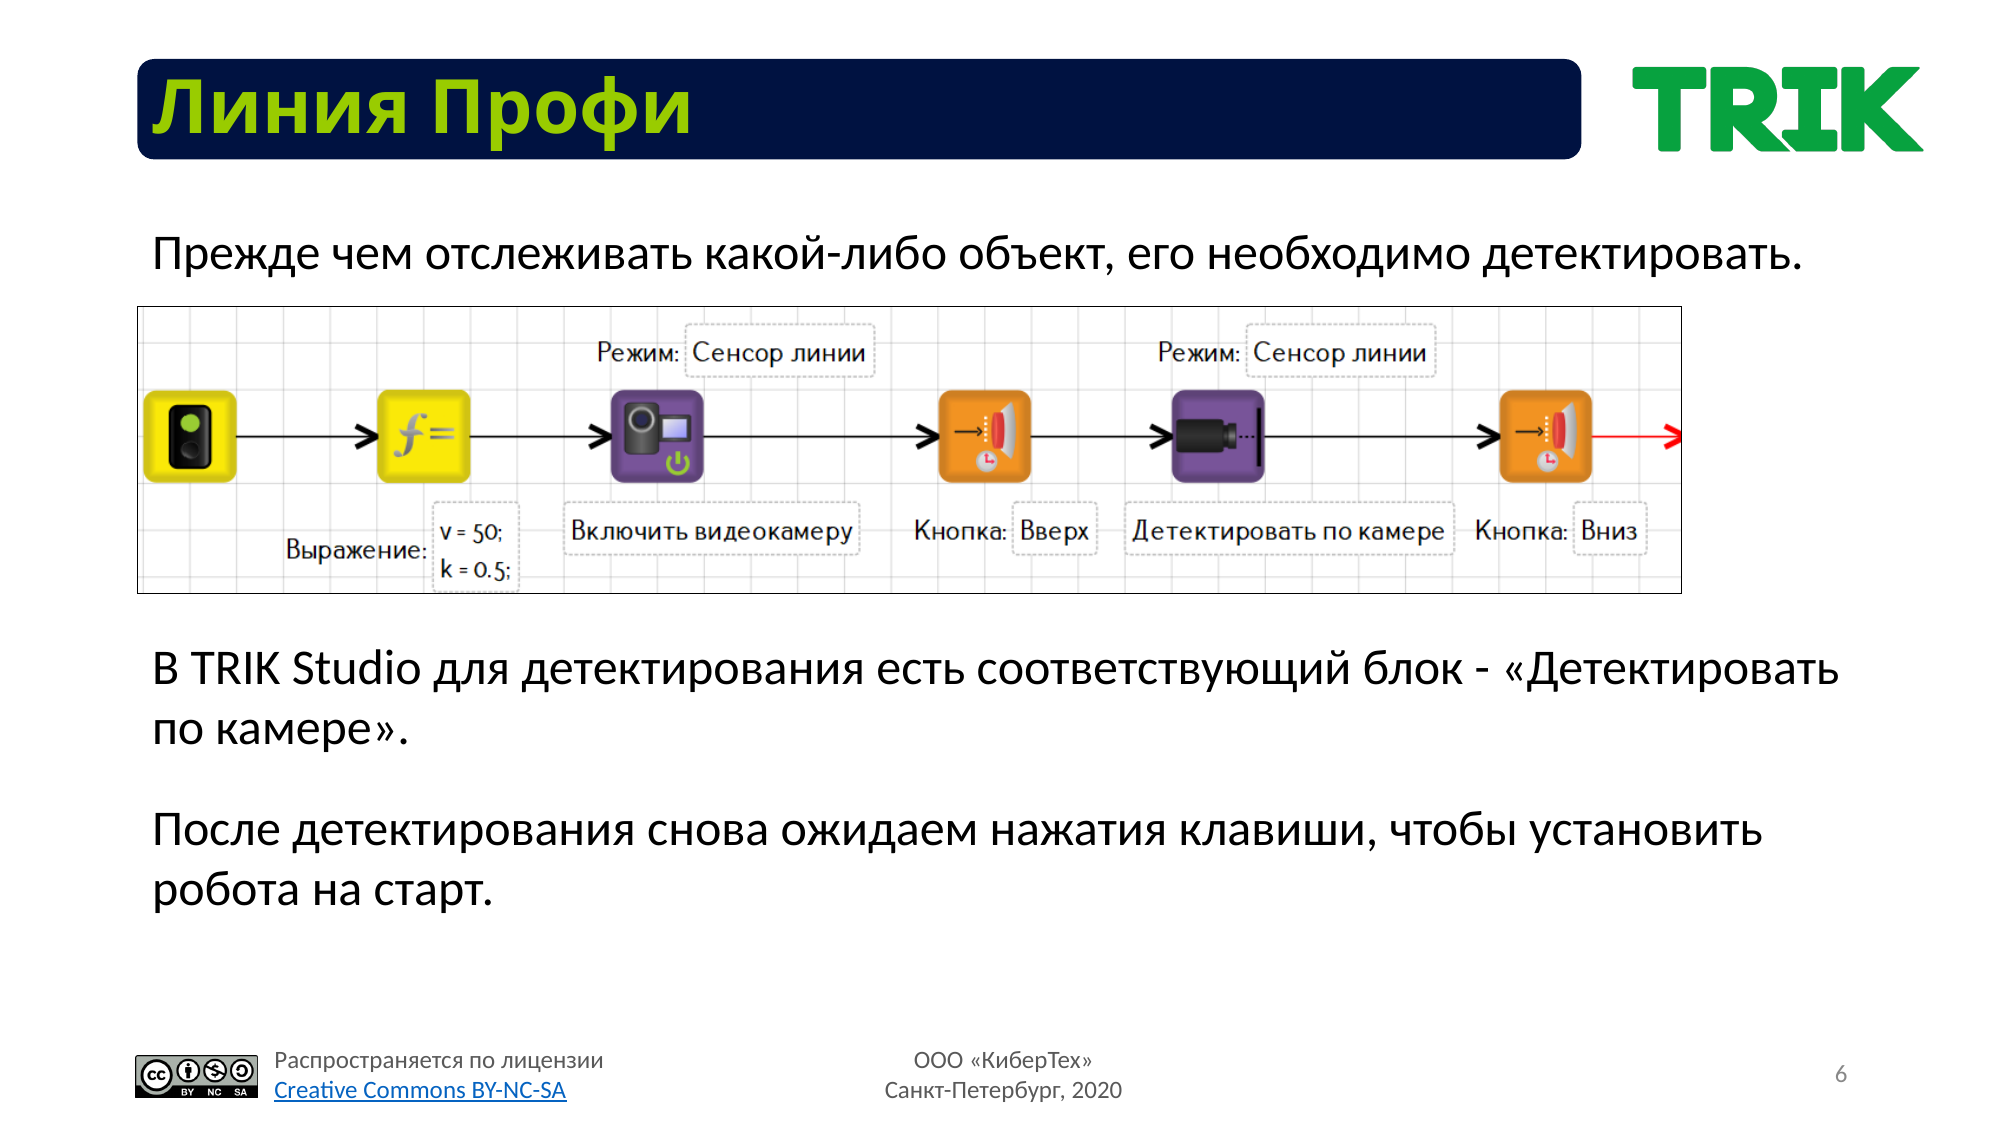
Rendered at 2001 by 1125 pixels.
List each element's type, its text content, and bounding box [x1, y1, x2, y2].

title Линия Профи [137, 61, 1582, 163]
text_box Прежде чем отслеживать какой-либо объект, его необходимо детектировать. [137, 212, 1863, 284]
slide_number 6 [1412, 1042, 1863, 1103]
picture [1631, 64, 1924, 154]
picture [135, 1055, 258, 1098]
picture [137, 305, 1683, 594]
text_box В TRIK Studio для детектирования есть соответствующий блок - «Детектировать по камере». [137, 627, 1863, 764]
text_box После детектирования снова ожидаем нажатия клавиши, чтобы установить робота на старт. [137, 787, 1863, 942]
